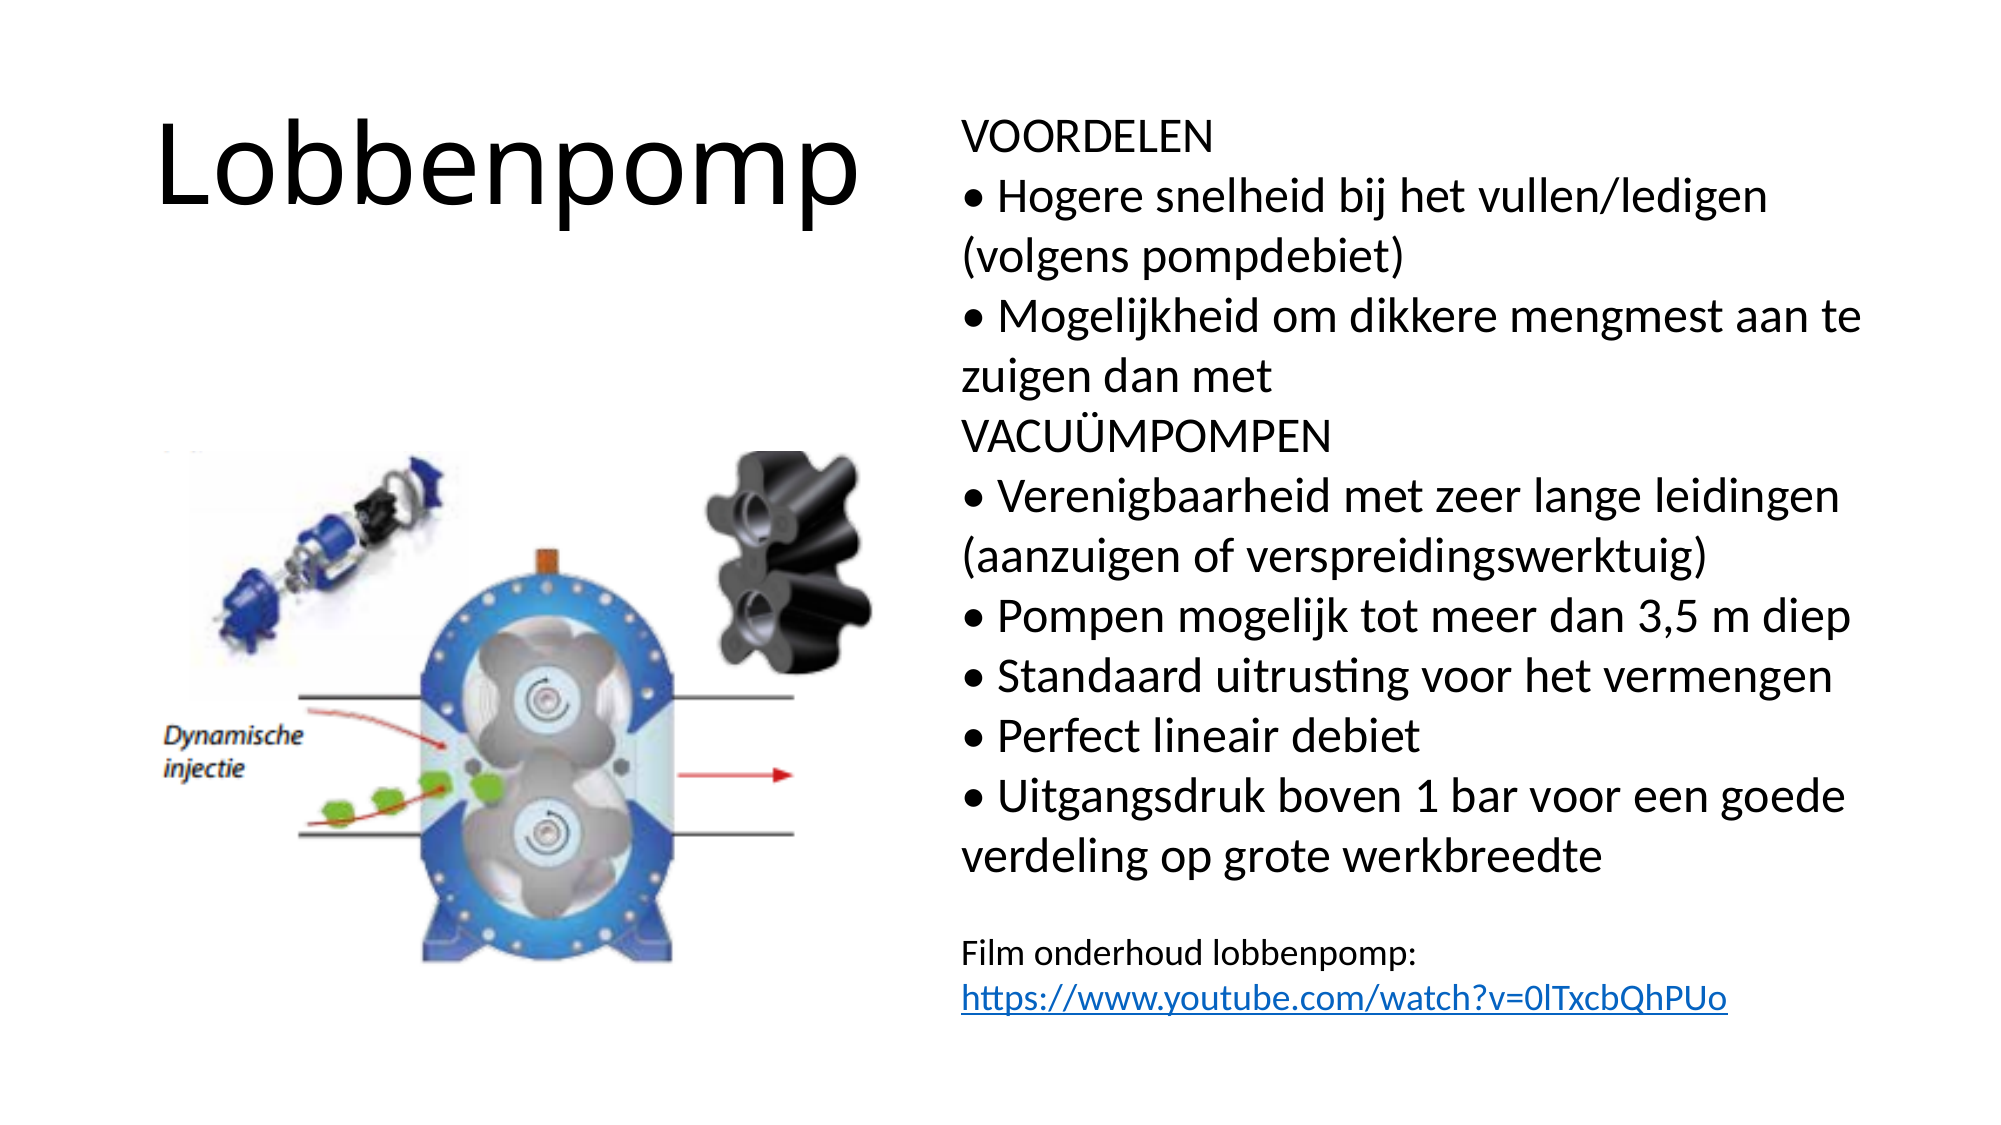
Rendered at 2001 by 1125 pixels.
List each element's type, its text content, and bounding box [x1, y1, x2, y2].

text_box VOORDELEN • Hogere snelheid bij het vullen/ledigen (volgens pompdebiet) • Mogelijkheid om dikkere mengmest aan te zuigen dan met VACUÜMPOMPEN • Verenigbaarheid met zeer lange leidingen (aanzuigen of verspreidingswerktuig) • Pompen mogelijk tot meer dan 3,5 m diep • Standaard uitrusting voor het vermengen • Perfect lineair debiet • Uitgangsdruk boven 1 bar voor een goede verdeling op grote werkbreedte Film onderhoud lobbenpomp: https://www.youtube.com/watch?v=0lTxcbQhPUo [946, 95, 1963, 1070]
title Lobbenpomp [137, 59, 1863, 278]
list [158, 451, 903, 978]
